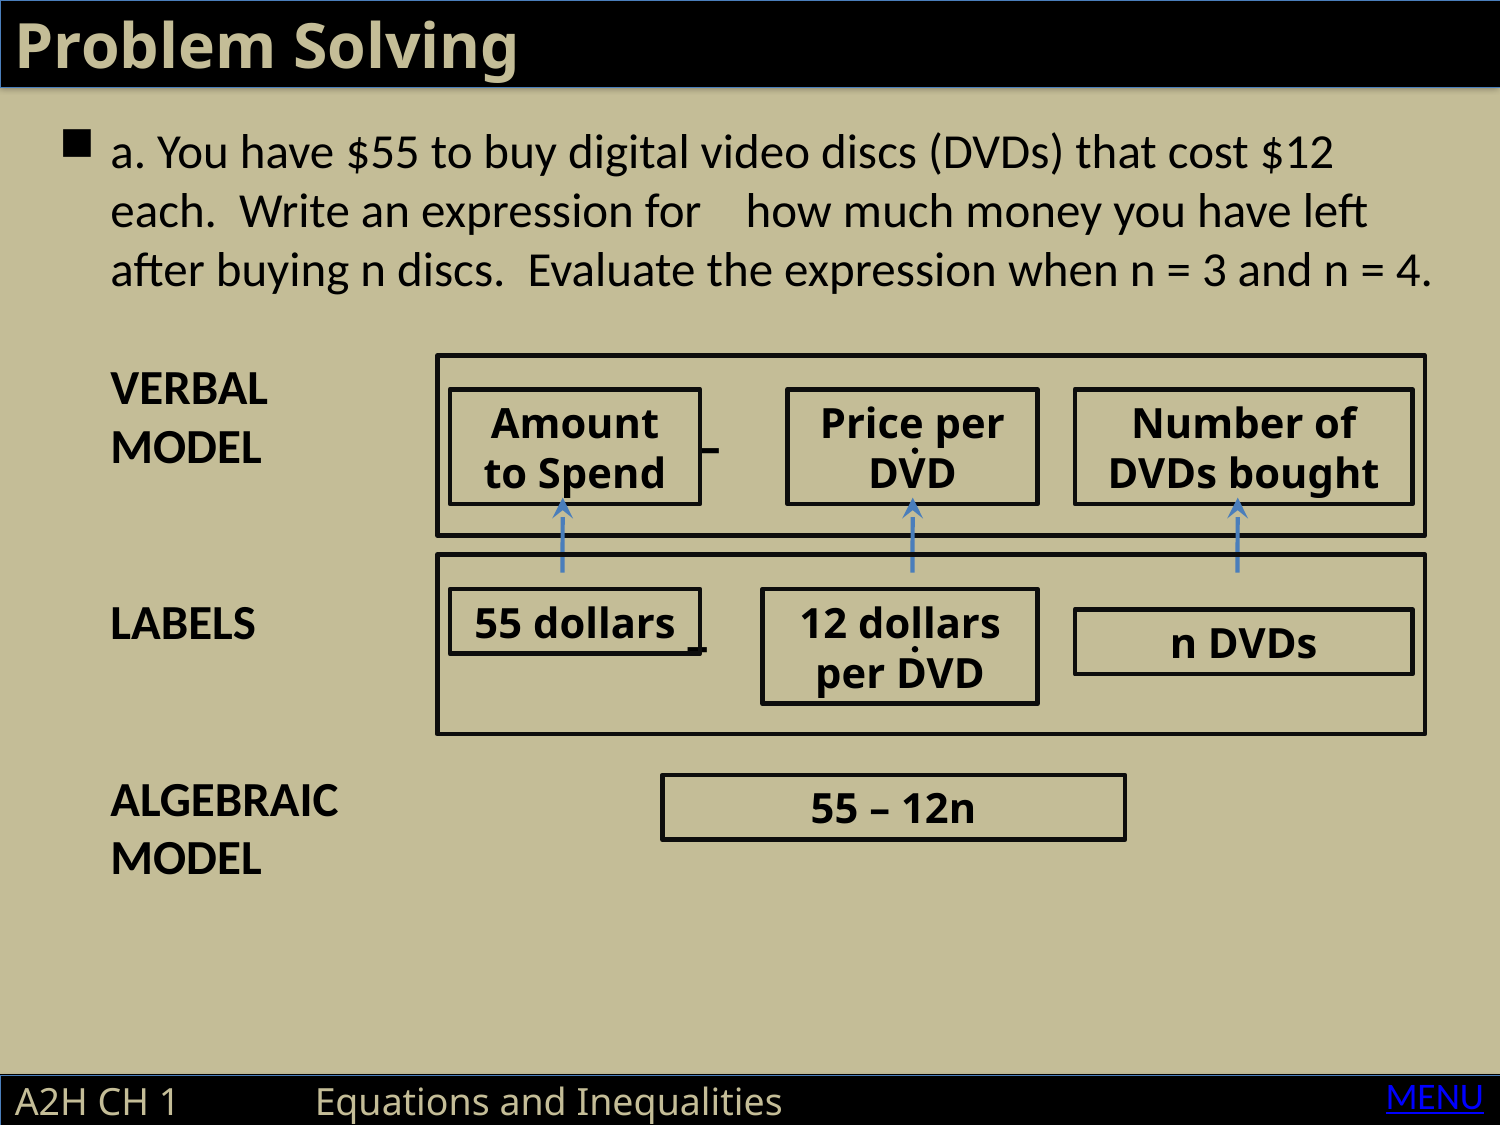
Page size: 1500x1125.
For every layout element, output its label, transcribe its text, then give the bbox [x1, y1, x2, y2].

text_box MENU [1370, 1064, 1500, 1125]
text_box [437, 497, 1426, 723]
text_box Problem Solving [0, 0, 1500, 88]
list a. You have $55 to buy digital video discs (DVDs) that cost $12 each. Write an expression for how much money you have left after buying n discs. Evaluate the expression when n = 3 and n = 4. VERBAL MODEL LABELS ALGEBRAIC MODEL [24, 112, 1463, 938]
text_box 55 – 12n [662, 774, 1125, 840]
text_box A2H CH 1 Equations and Inequalities [0, 1074, 1370, 1125]
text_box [437, 355, 1426, 497]
